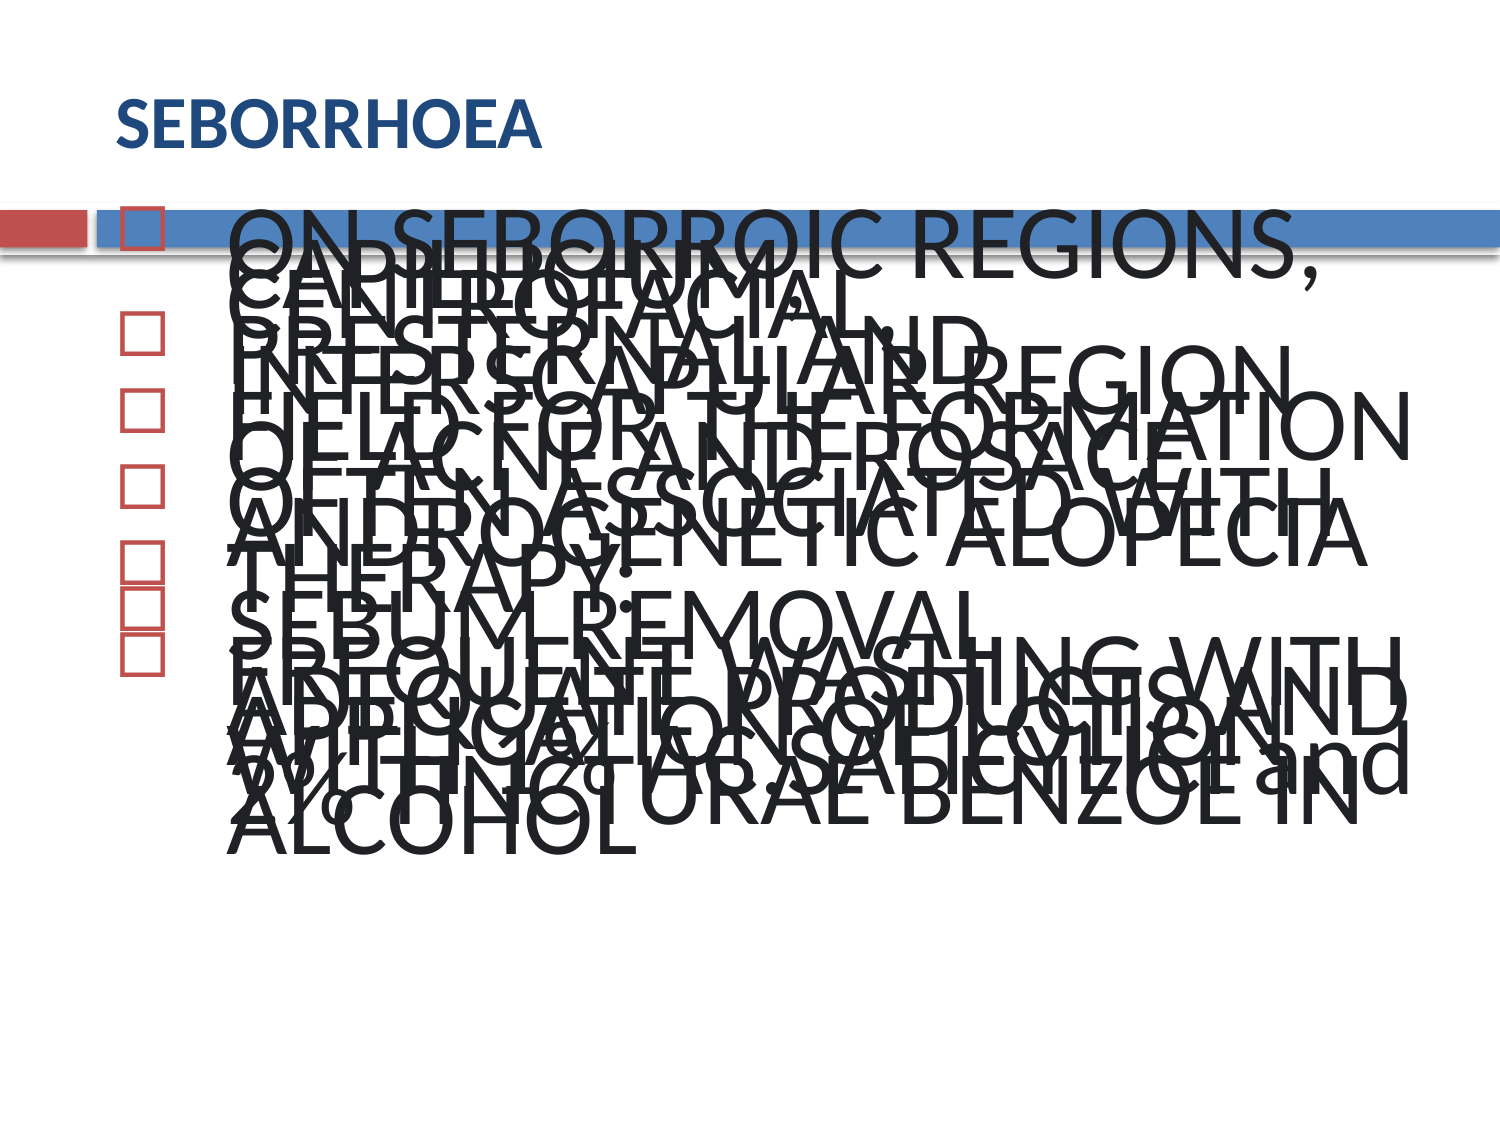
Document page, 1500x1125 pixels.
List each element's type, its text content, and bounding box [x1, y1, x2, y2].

list ON SEBORROIC REGIONS, CAPILLICIUM, CENTROFACIAL, PRESTERNAL AND INTERSCAPULAR REGION FIELD FOR THE FORMATION OF ACNE AND ROSACE OFTEN ASSOCIATED WITH ANDROGENETIC ALOPECIA THERAPY: SEBUM REMOVAL FREQUENT WASHING WITH ADEQUATE PRODUCTS AND APPLICATION OF LOTION WITH 1% AC.SALICYLICI and 2% TINCTURAE BENZOE IN ALCOHOL [100, 262, 1438, 1005]
title SEBORRHOEA [100, 37, 1438, 200]
